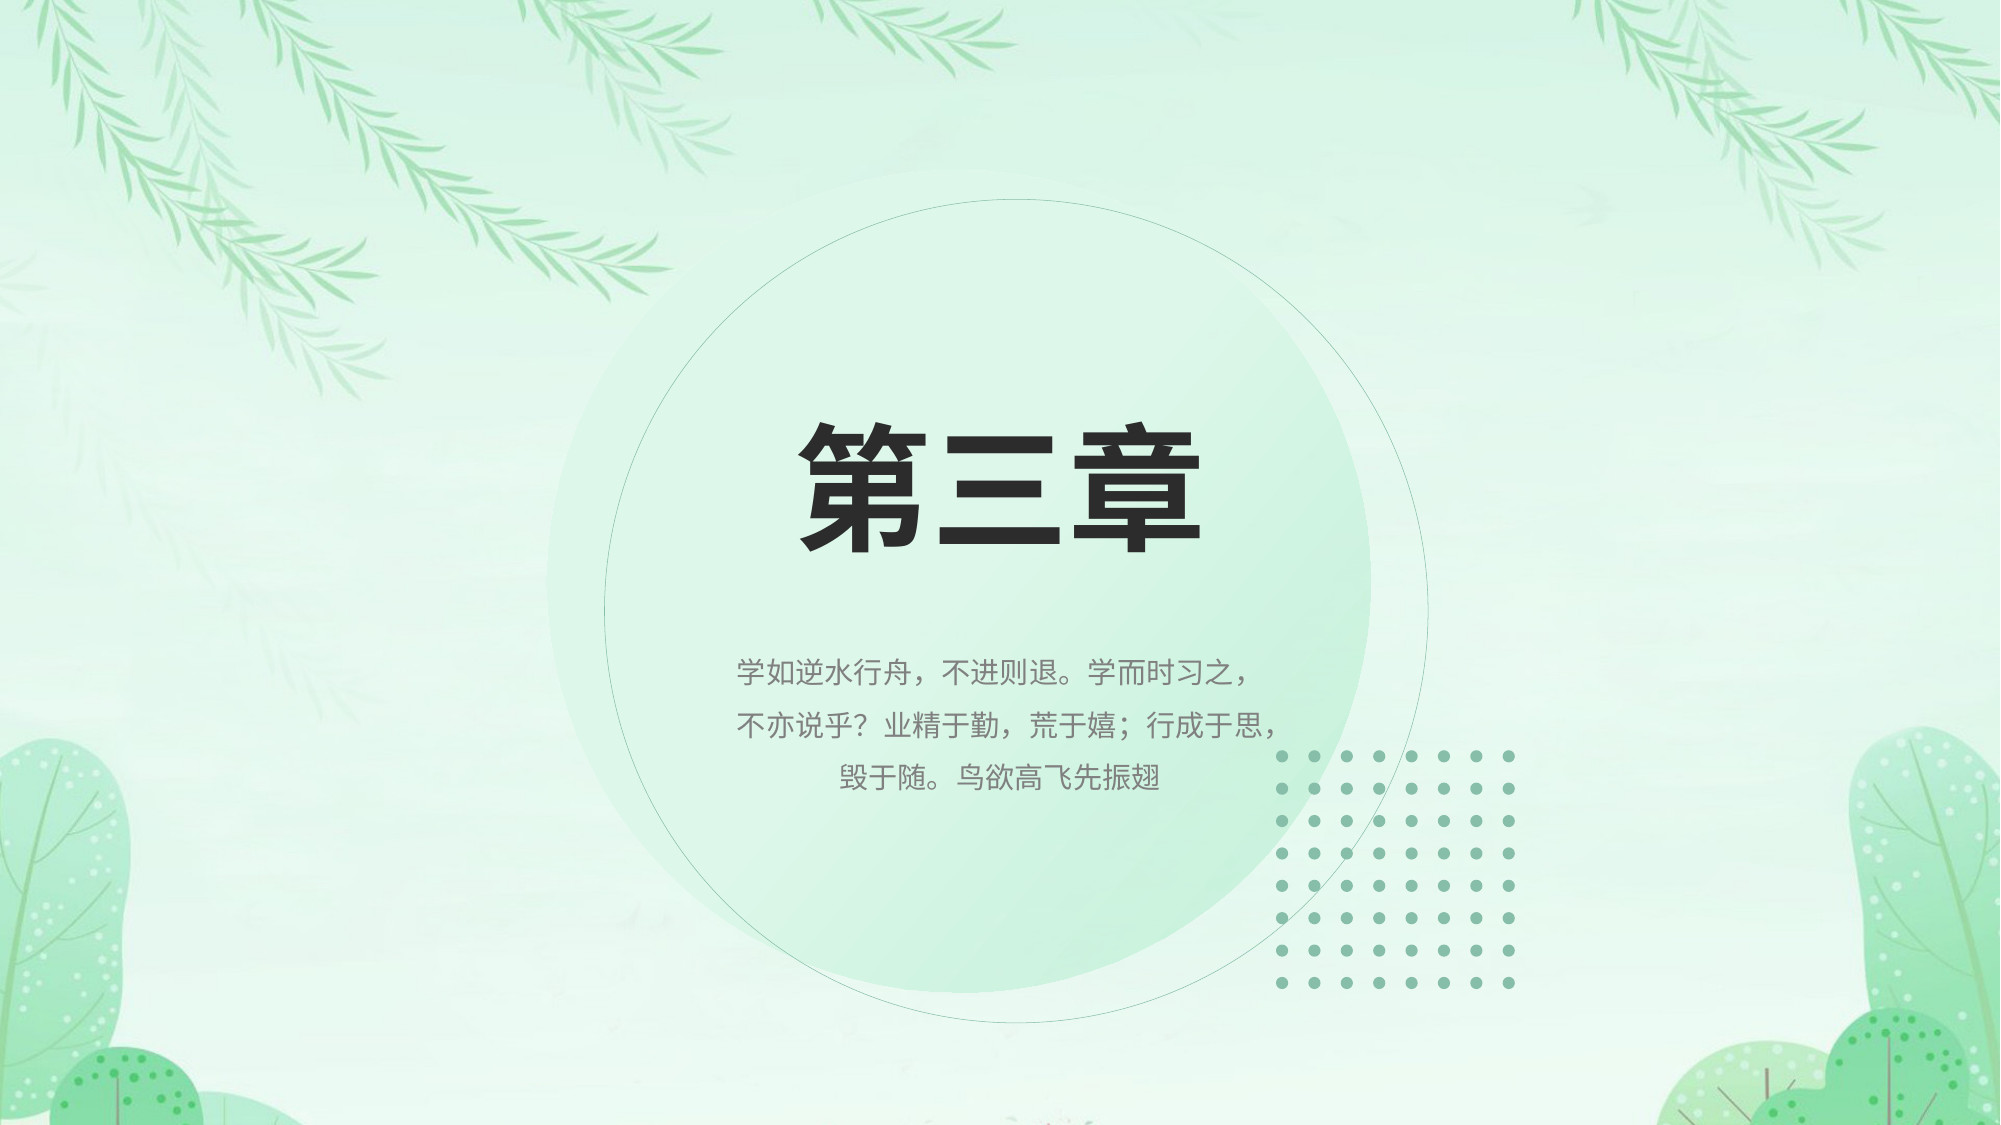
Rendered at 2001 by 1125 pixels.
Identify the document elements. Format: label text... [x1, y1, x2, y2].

picture [0, 0, 2000, 1125]
text_box [602, 568, 1431, 1025]
text_box [585, 167, 1175, 402]
text_box [659, 197, 1374, 402]
text_box 学如逆水行舟，不进则退。学而时习之，不亦说乎？业精于勤，荒于嬉；行成于思，毁于随。鸟欲高飞先振翅 [709, 629, 1291, 803]
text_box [1275, 749, 1516, 990]
text_box 第三章 [129, 402, 1871, 568]
text_box [544, 568, 793, 961]
